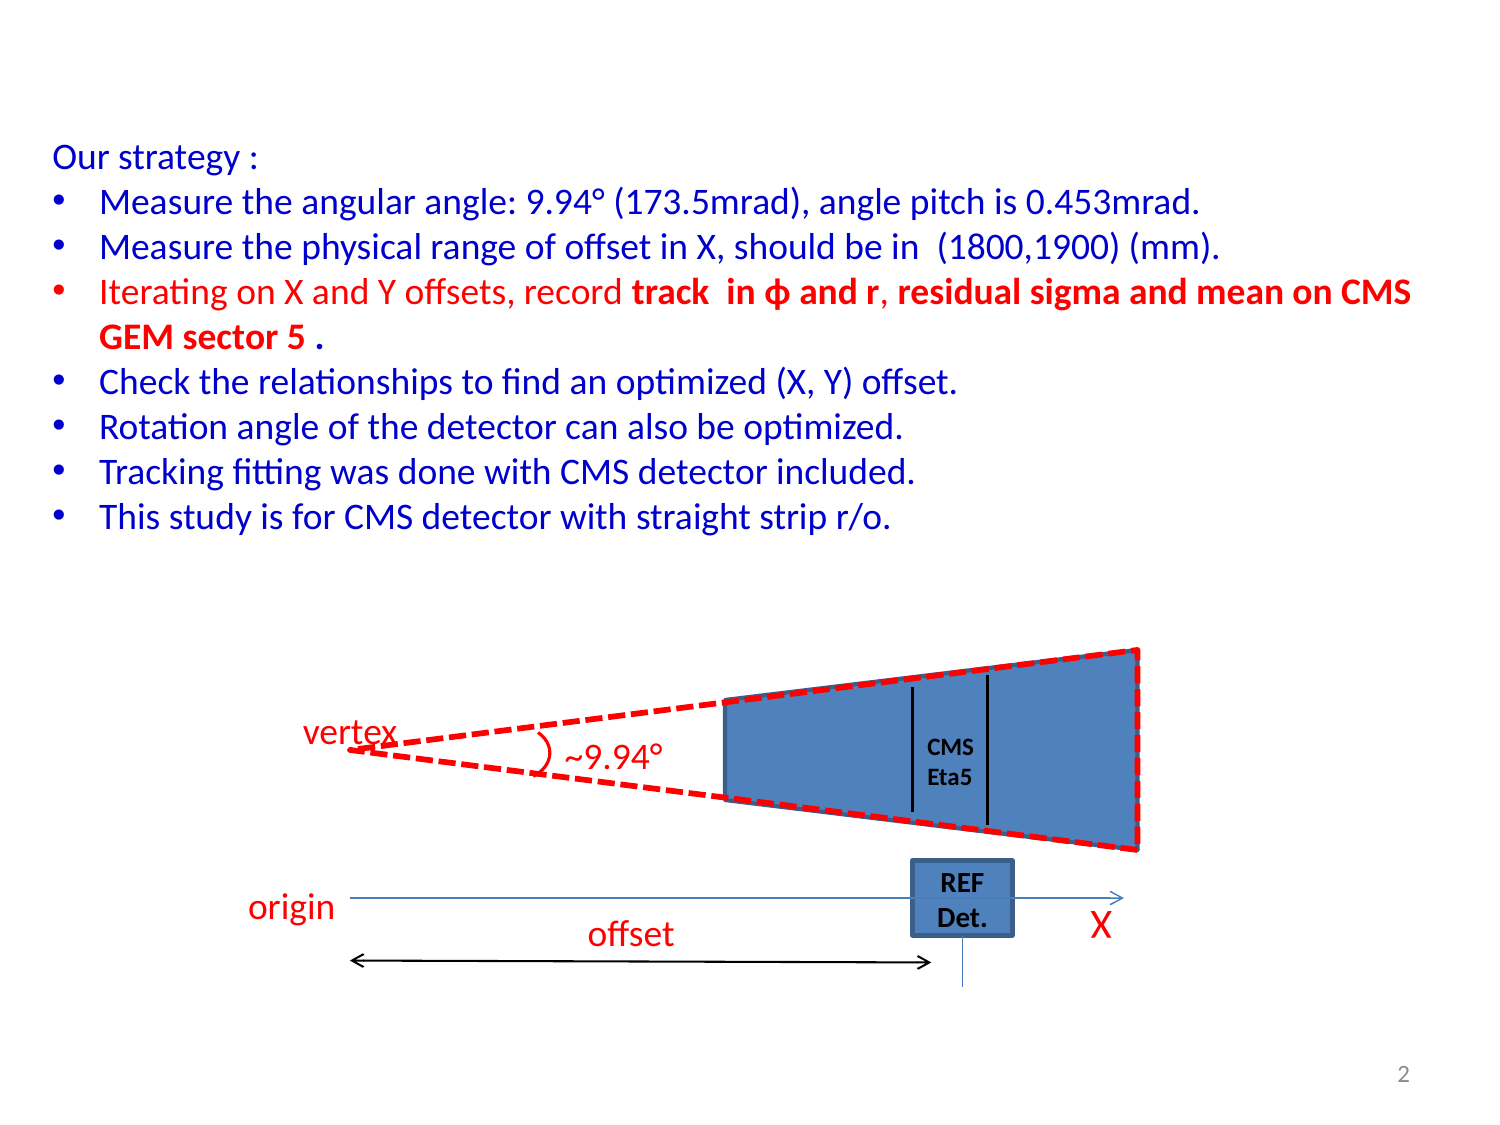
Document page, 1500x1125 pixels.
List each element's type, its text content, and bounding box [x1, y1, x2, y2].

text_box origin [174, 874, 344, 935]
text_box vertex [288, 699, 344, 760]
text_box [349, 649, 1138, 988]
slide_number 2 [1074, 1042, 1425, 1103]
